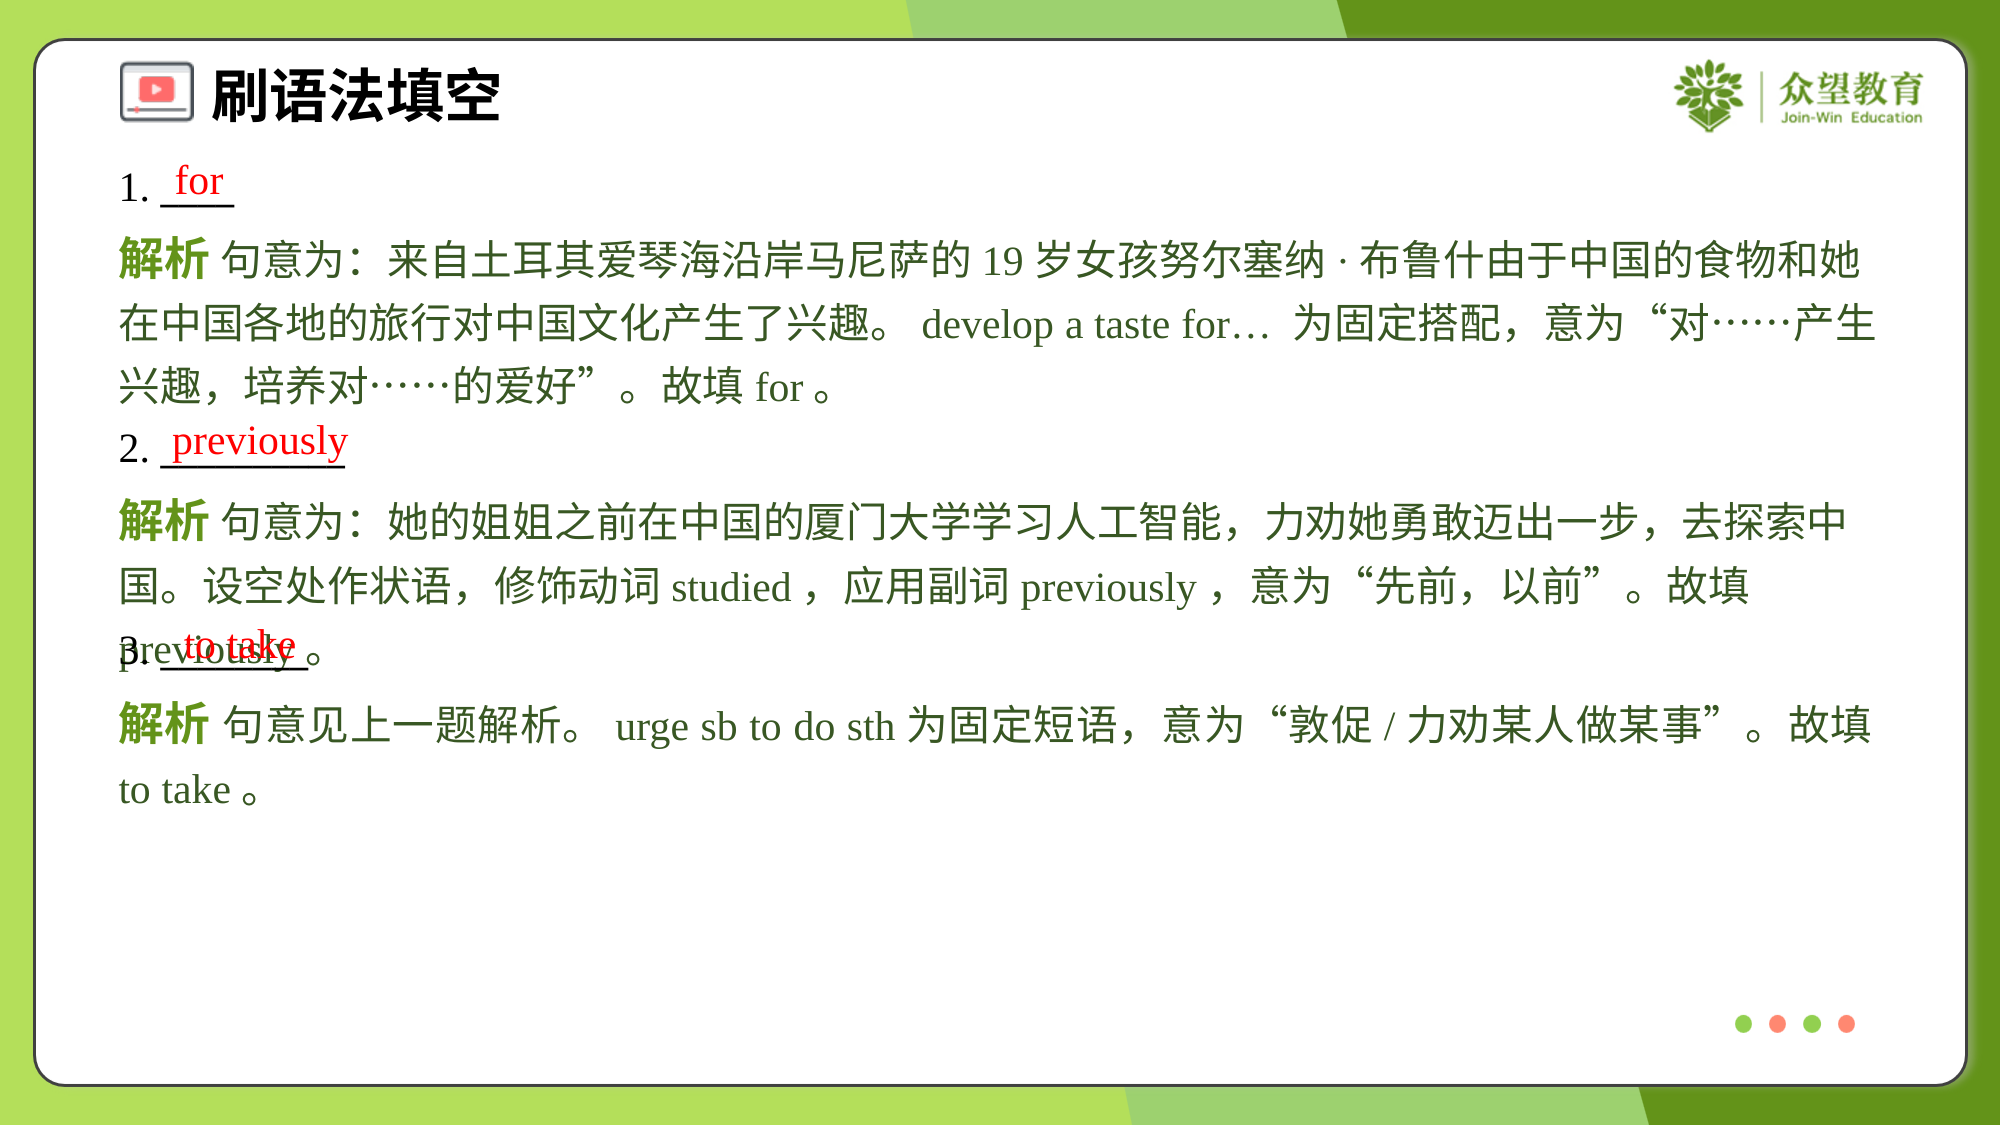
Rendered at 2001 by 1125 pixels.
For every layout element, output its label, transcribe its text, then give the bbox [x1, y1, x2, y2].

text_box for [170, 140, 228, 199]
text_box 2. __________ [118, 408, 1883, 466]
text_box 1. ____ [118, 146, 1883, 204]
text_box previously [167, 400, 353, 458]
text_box to take [174, 604, 306, 662]
text_box 解析 句意为：来自土耳其爱琴海沿岸马尼萨的19岁女孩努尔塞纳·布鲁什由于中国的食物和她在中国各地的旅行对中国文化产生了兴趣。develop a taste for… 为固定搭配，意为“对……产生兴趣，培养对……的爱好”。故填for。 [118, 215, 1883, 405]
picture [0, 0, 2000, 1125]
text_box 解析 句意为：她的姐姐之前在中国的厦门大学学习人工智能，力劝她勇敢迈出一步，去探索中国。设空处作状语，修饰动词studied，应用副词previously，意为“先前，以前”。故填previously。 [118, 478, 1883, 605]
text_box 3. ________ [118, 610, 1883, 668]
text_box 解析 句意见上一题解析。urge sb to do sth为固定短语，意为“敦促/力劝某人做某事”。故填to take。 [118, 680, 1883, 807]
